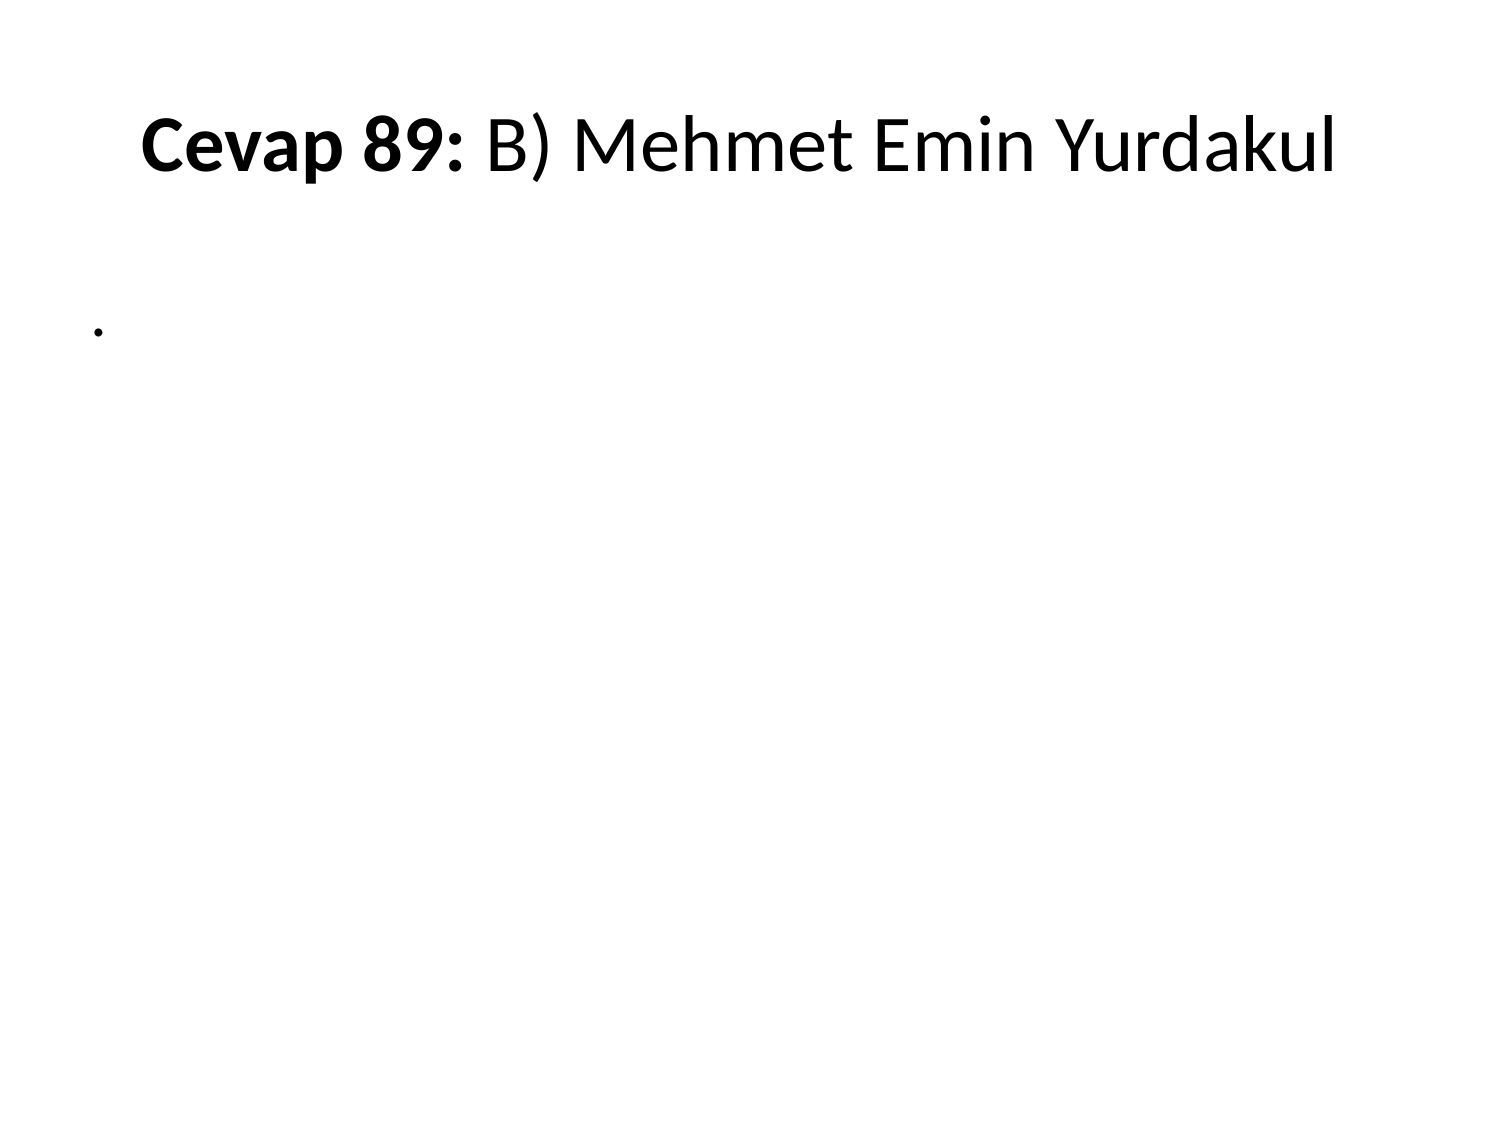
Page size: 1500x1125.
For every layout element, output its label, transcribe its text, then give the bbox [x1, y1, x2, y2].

title Cevap 89: B) Mehmet Emin Yurdakul [75, 45, 1425, 233]
list . [75, 262, 1425, 1005]
